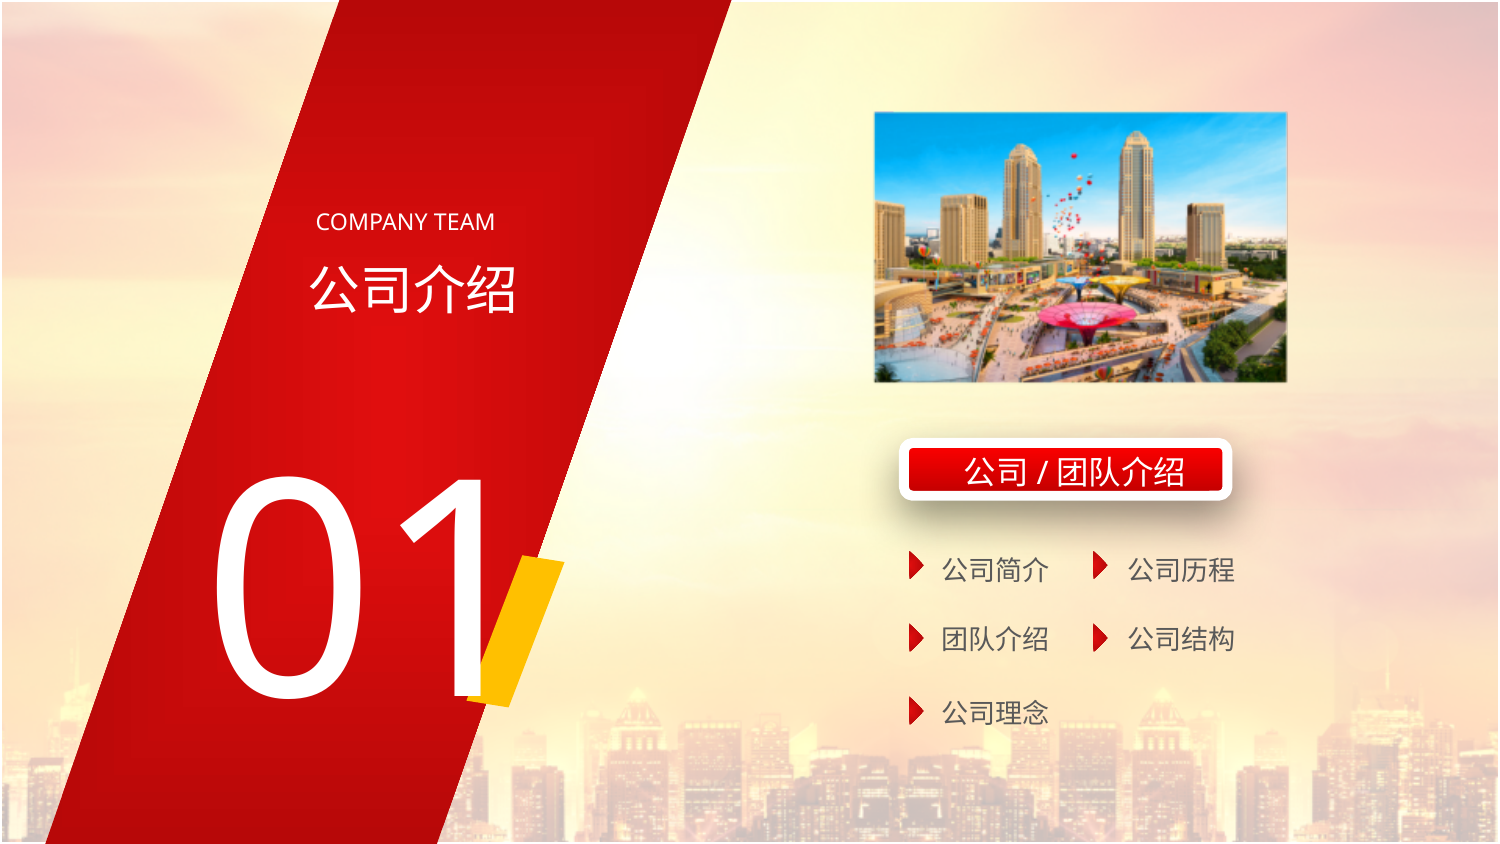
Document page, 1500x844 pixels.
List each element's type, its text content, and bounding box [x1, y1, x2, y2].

text_box COMPANY TEAM [310, 204, 620, 238]
text_box [553, 560, 565, 593]
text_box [899, 614, 1066, 663]
text_box [45, 408, 467, 844]
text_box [903, 442, 1228, 500]
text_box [1083, 545, 1252, 594]
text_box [1083, 614, 1252, 663]
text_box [899, 545, 1066, 594]
text_box 公司介绍 [302, 254, 595, 323]
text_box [899, 688, 1066, 738]
picture [850, 98, 1309, 411]
text_box 01 [197, 390, 553, 760]
text_box [203, 0, 732, 512]
